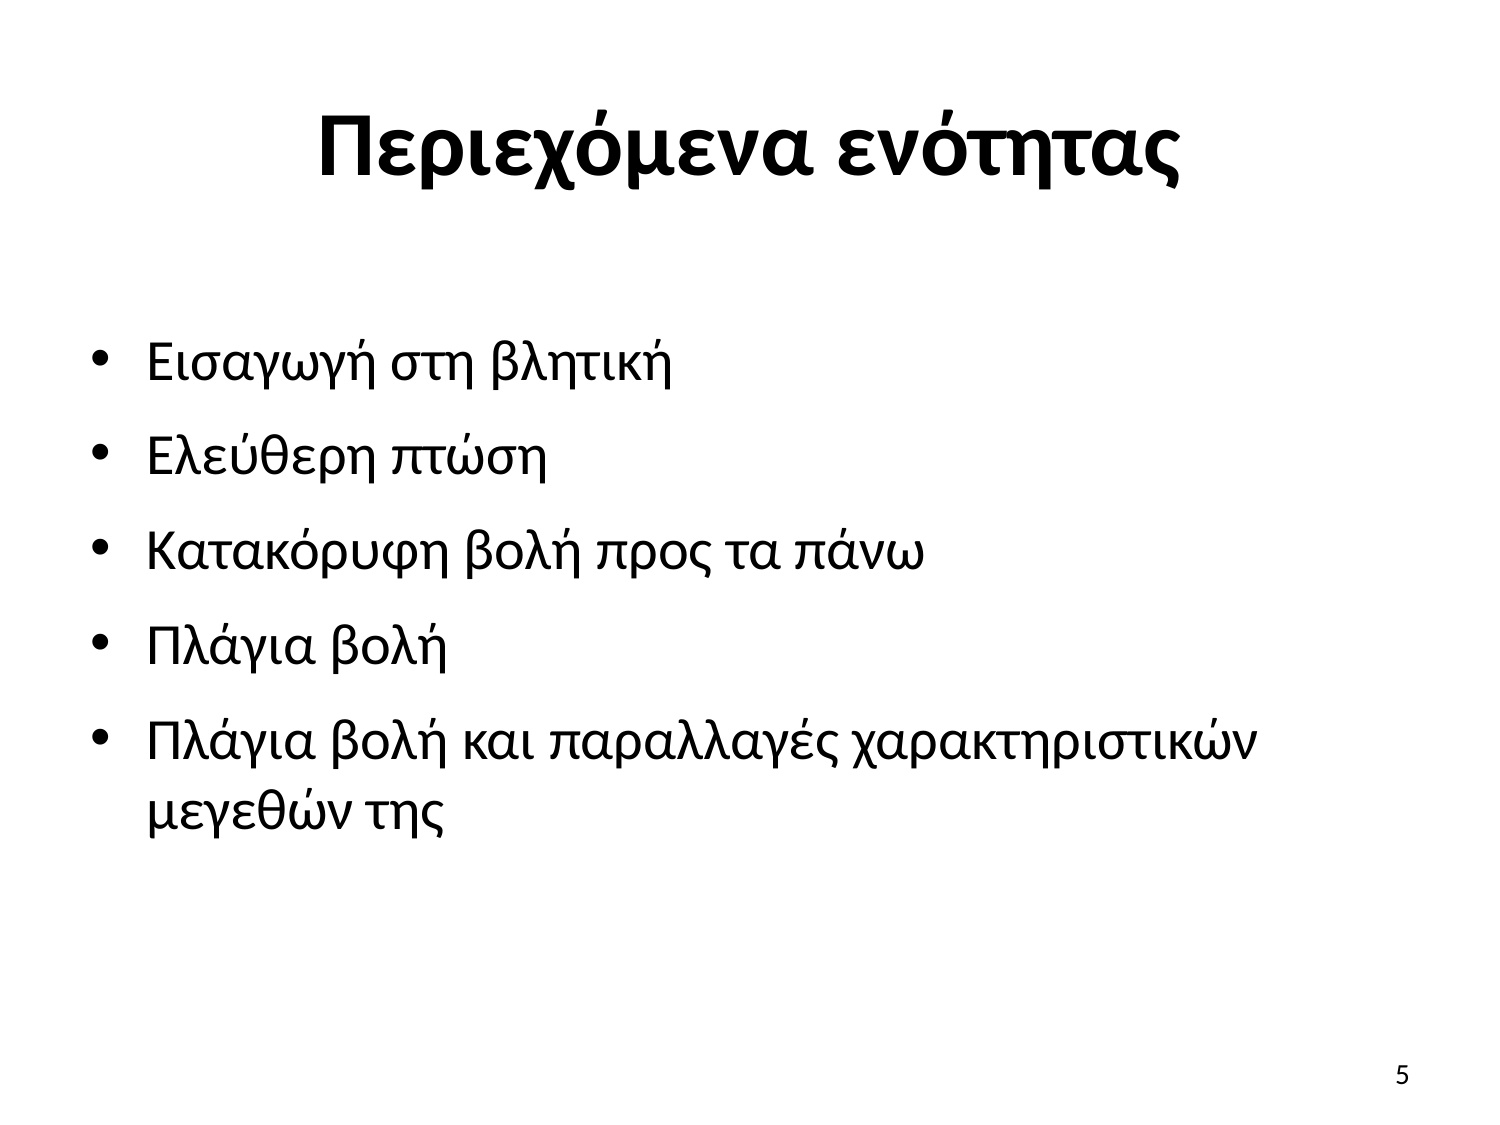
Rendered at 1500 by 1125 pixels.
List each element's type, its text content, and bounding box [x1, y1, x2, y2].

list Εισαγωγή στη βλητική Ελεύθερη πτώση Κατακόρυφη βολή προς τα πάνω Πλάγια βολή Πλάγια βολή και παραλλαγές χαρακτηριστικών μεγεθών της [75, 314, 1425, 1005]
slide_number 5 [1074, 1042, 1425, 1103]
title Περιεχόμενα ενότητας [75, 45, 1425, 233]
